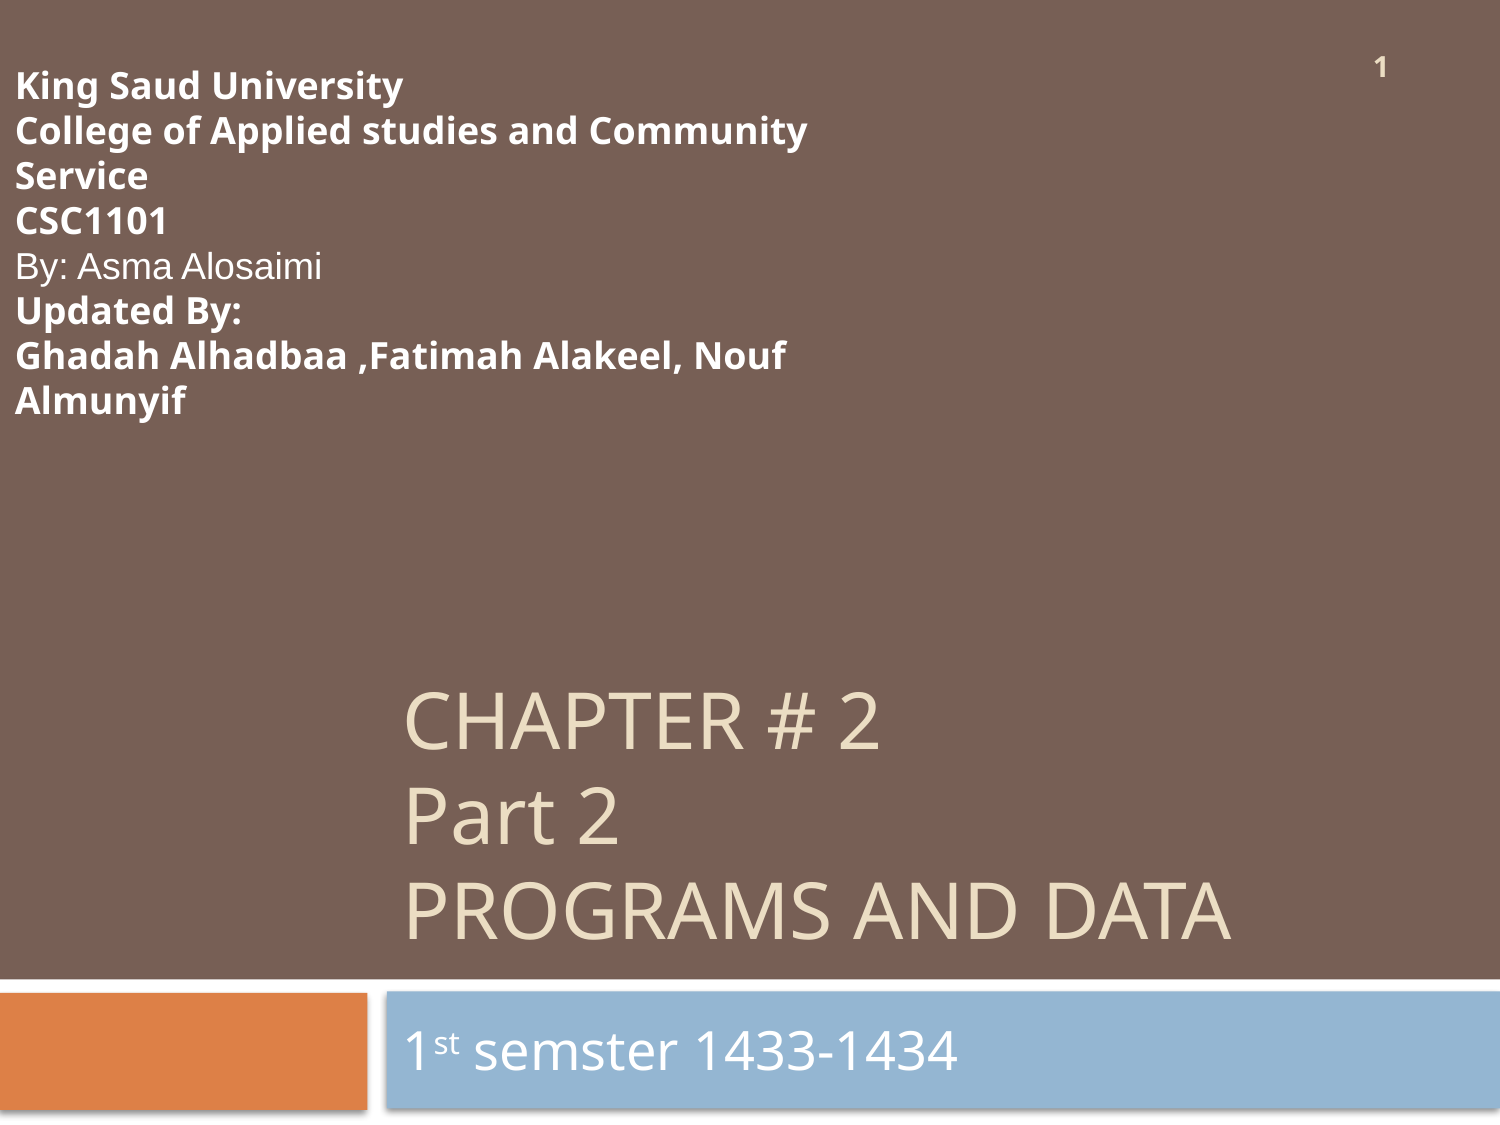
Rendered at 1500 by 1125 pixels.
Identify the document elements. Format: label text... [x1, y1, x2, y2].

title Chapter # 2 Part 2 Programs And data [387, 662, 1451, 963]
text_box King Saud University College of Applied studies and Community Service CSC1101 By: Asma Alosaimi Updated By: Ghadah Alhadbaa ,Fatimah Alakeel, Nouf Almunyif [0, 54, 939, 430]
slide_number 1 [1312, 37, 1450, 100]
subtitle 1st semster 1433-1434 [387, 992, 1488, 1106]
